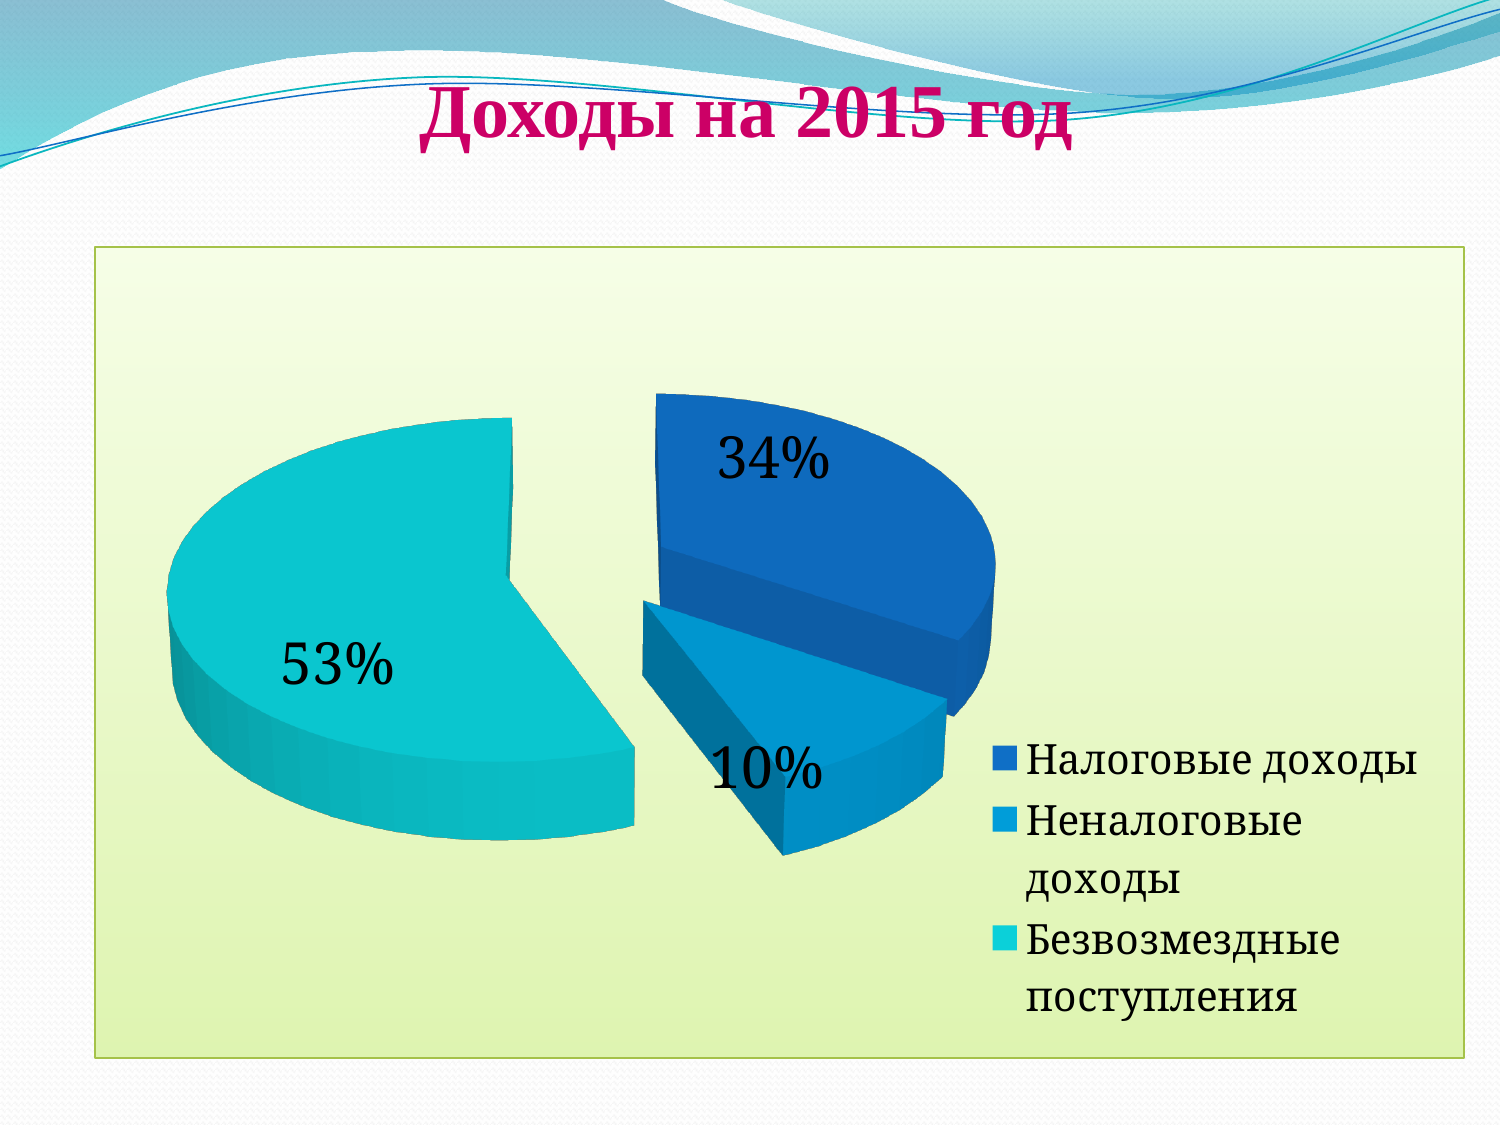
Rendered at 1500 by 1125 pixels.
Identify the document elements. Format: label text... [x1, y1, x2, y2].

chart [58, 245, 1466, 1060]
title Доходы на 2015 год [75, 52, 1418, 153]
